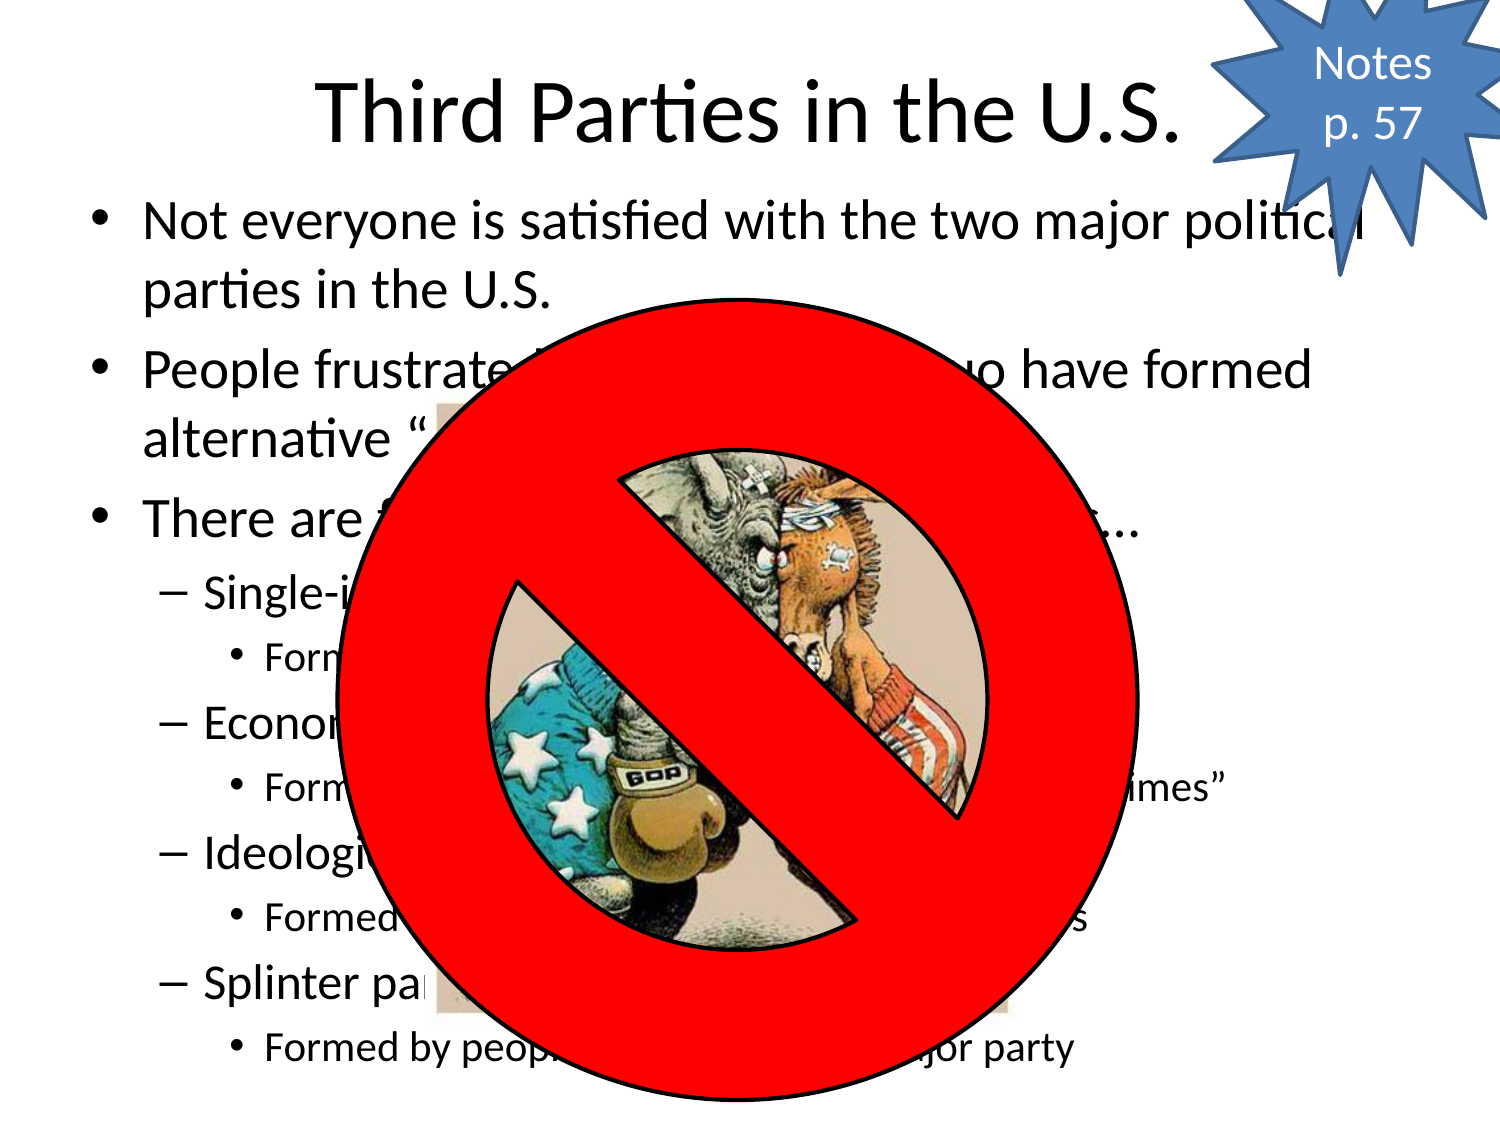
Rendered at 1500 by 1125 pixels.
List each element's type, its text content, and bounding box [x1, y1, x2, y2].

picture [424, 391, 1020, 1026]
text_box [515, 1035, 960, 1103]
text_box [1024, 417, 1140, 983]
list Not everyone is satisfied with the two major political parties in the U.S. People frustrated with the status quo have formed alternative “third parties” There are four main types of third parties… Single-issue party Formed to oppose or promote one issue Economic protest party Formed to promote economic growth or “better times” Ideological party Formed by people committed to a set of beliefs Splinter party Formed by people unhappy with a major party [75, 174, 1425, 1088]
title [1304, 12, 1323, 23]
title Third Parties in the U.S. [75, 12, 1294, 174]
text_box Notes p. 57 [1210, 0, 1500, 278]
text_box [481, 297, 994, 390]
text_box [335, 454, 419, 946]
